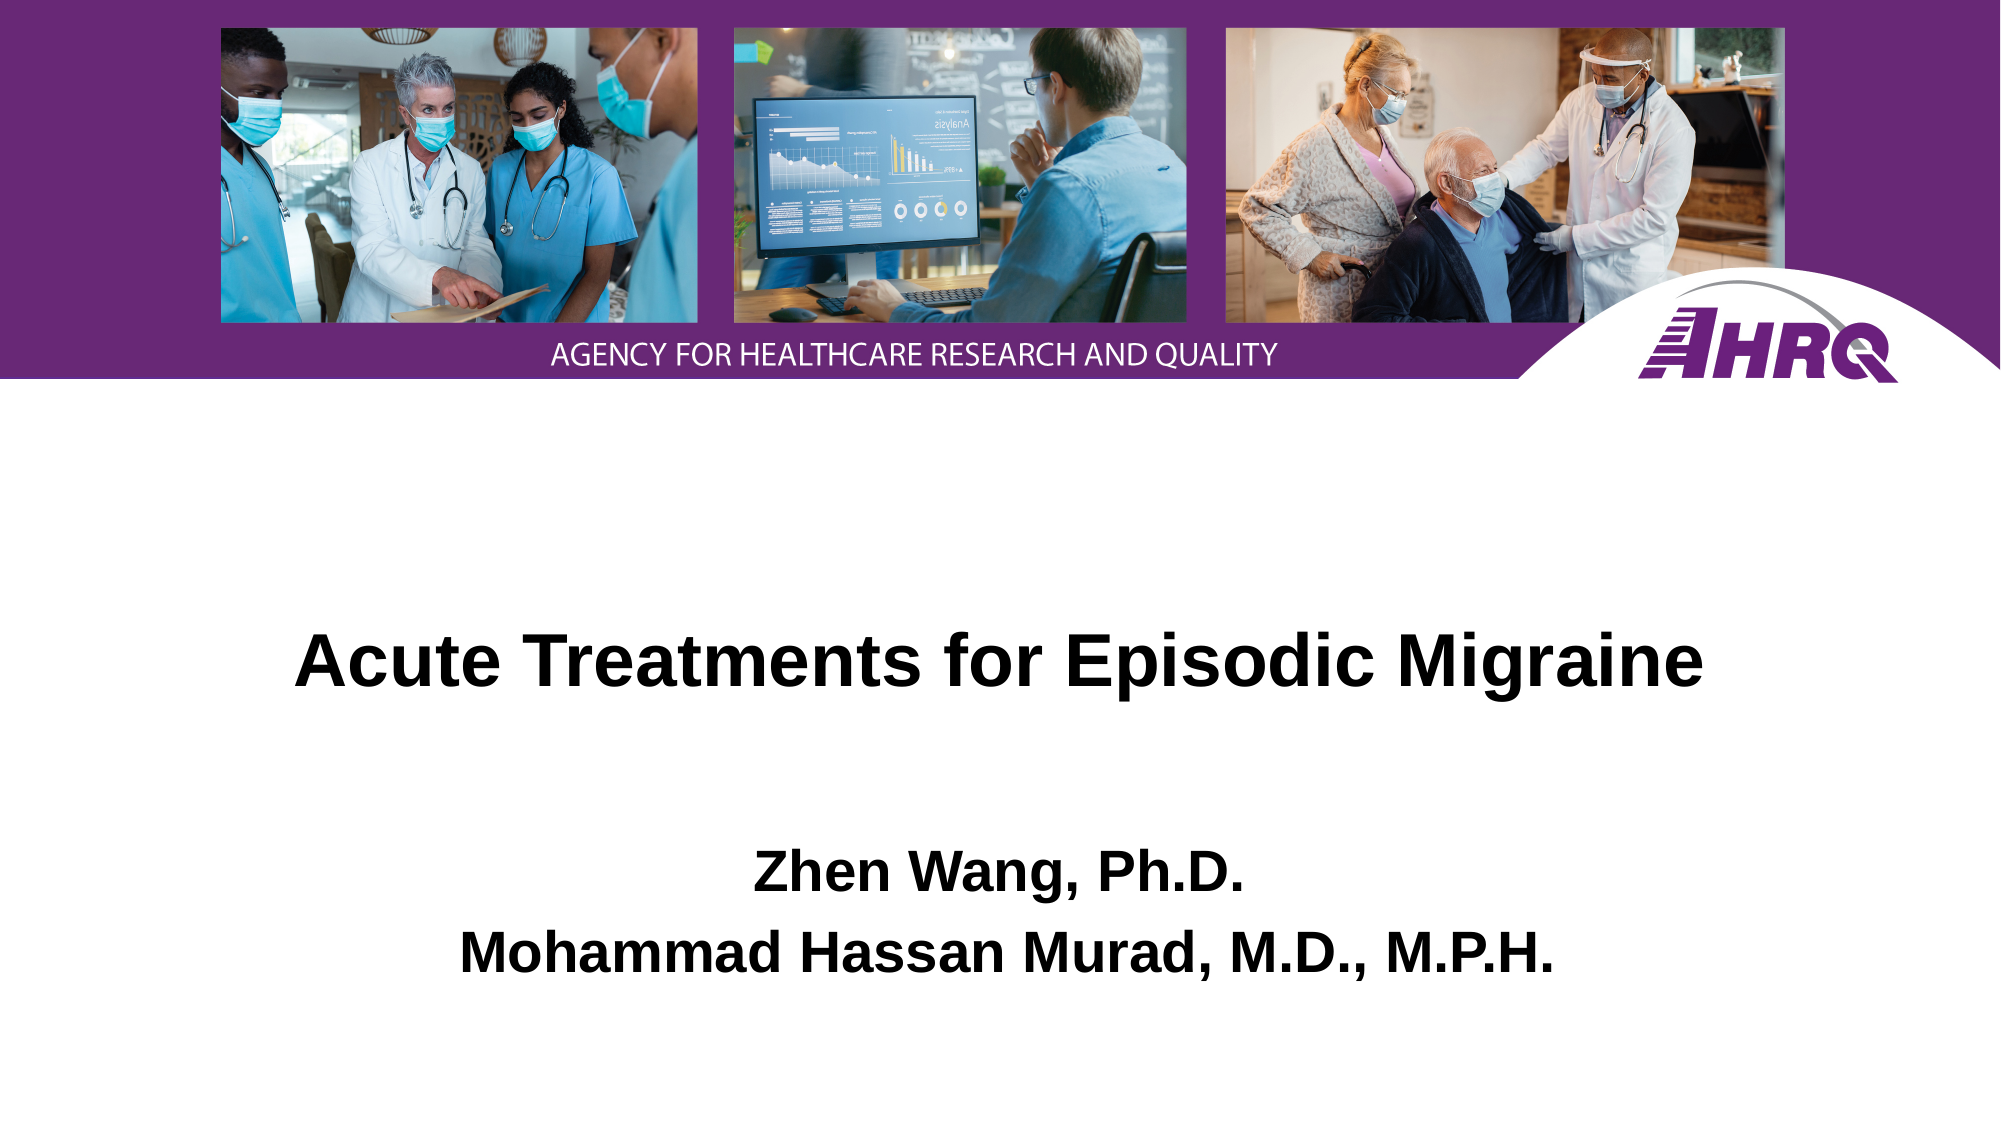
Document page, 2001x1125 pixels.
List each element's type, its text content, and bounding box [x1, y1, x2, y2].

list Zhen Wang, Ph.D. Mohammad Hassan Murad, M.D., M.P.H. [99, 812, 1900, 1005]
title Acute Treatments for Episodic Migraine [99, 525, 1900, 788]
picture [0, 0, 2001, 1125]
